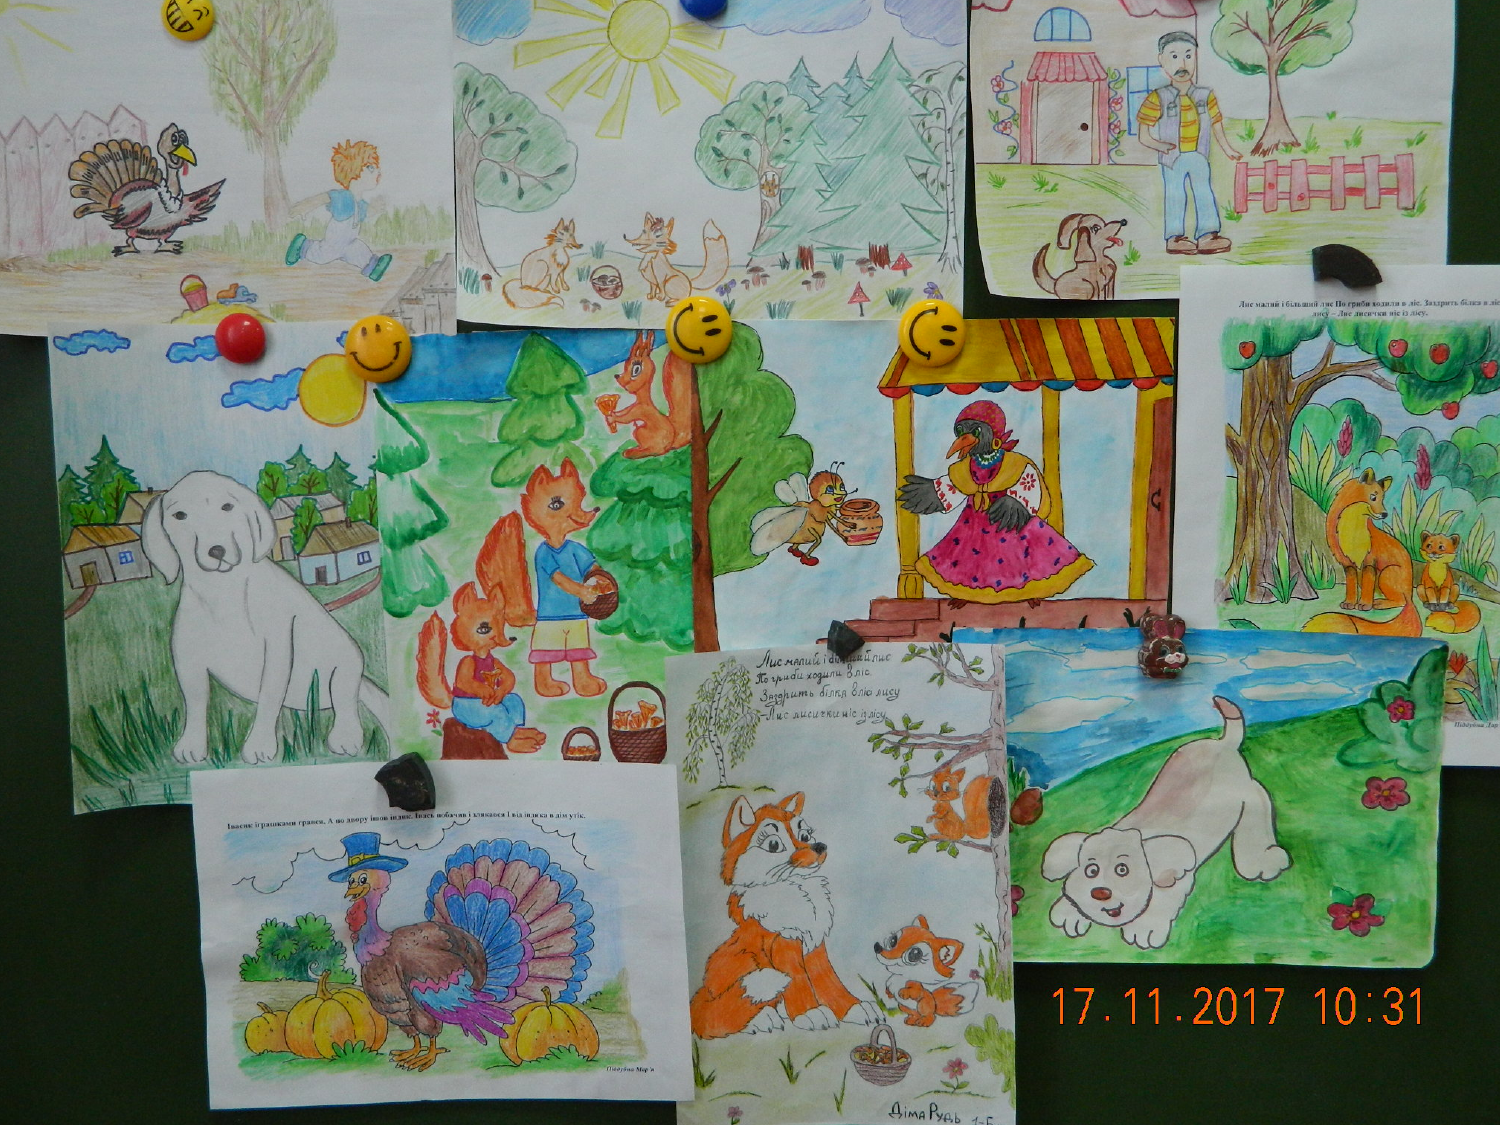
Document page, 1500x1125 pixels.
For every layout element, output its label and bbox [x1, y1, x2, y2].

list [0, 0, 1500, 1125]
